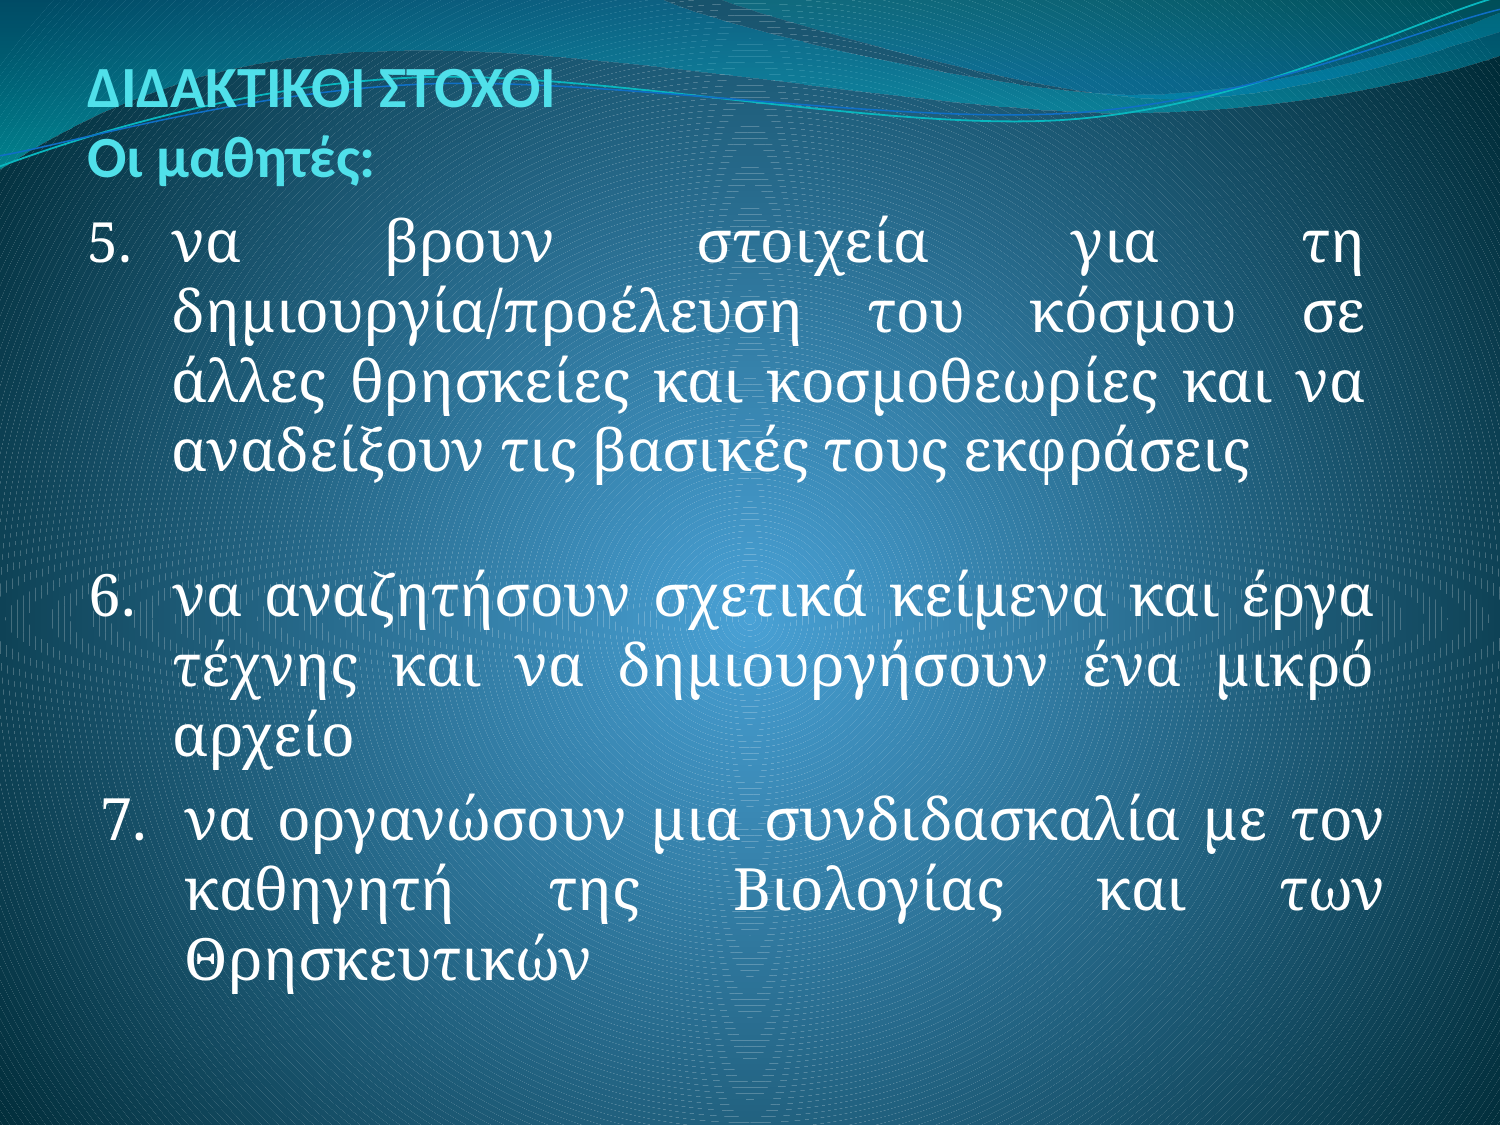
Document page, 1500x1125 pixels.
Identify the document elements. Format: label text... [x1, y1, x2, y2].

text_box να αναζητήσουν σχετικά κείμενα και έργα τέχνης και να δημιουργήσουν ένα μικρό αρχείο [88, 550, 1377, 705]
subtitle να βρουν στοιχεία για τη δημιουργία/προέλευση του κόσμου σε άλλες θρησκείες και κοσμοθεωρίες και να αναδείξουν τις βασικές τους εκφράσεις [87, 196, 1376, 492]
text_box να οργανώσουν μια συνδιδασκαλία με τον καθηγητή της Βιολογίας και των Θρησκευτικών [100, 775, 1389, 941]
title ΔΙΔΑΚΤΙΚΟΙ ΣΤΟΧΟΙ Οι μαθητές: [87, 42, 1376, 190]
